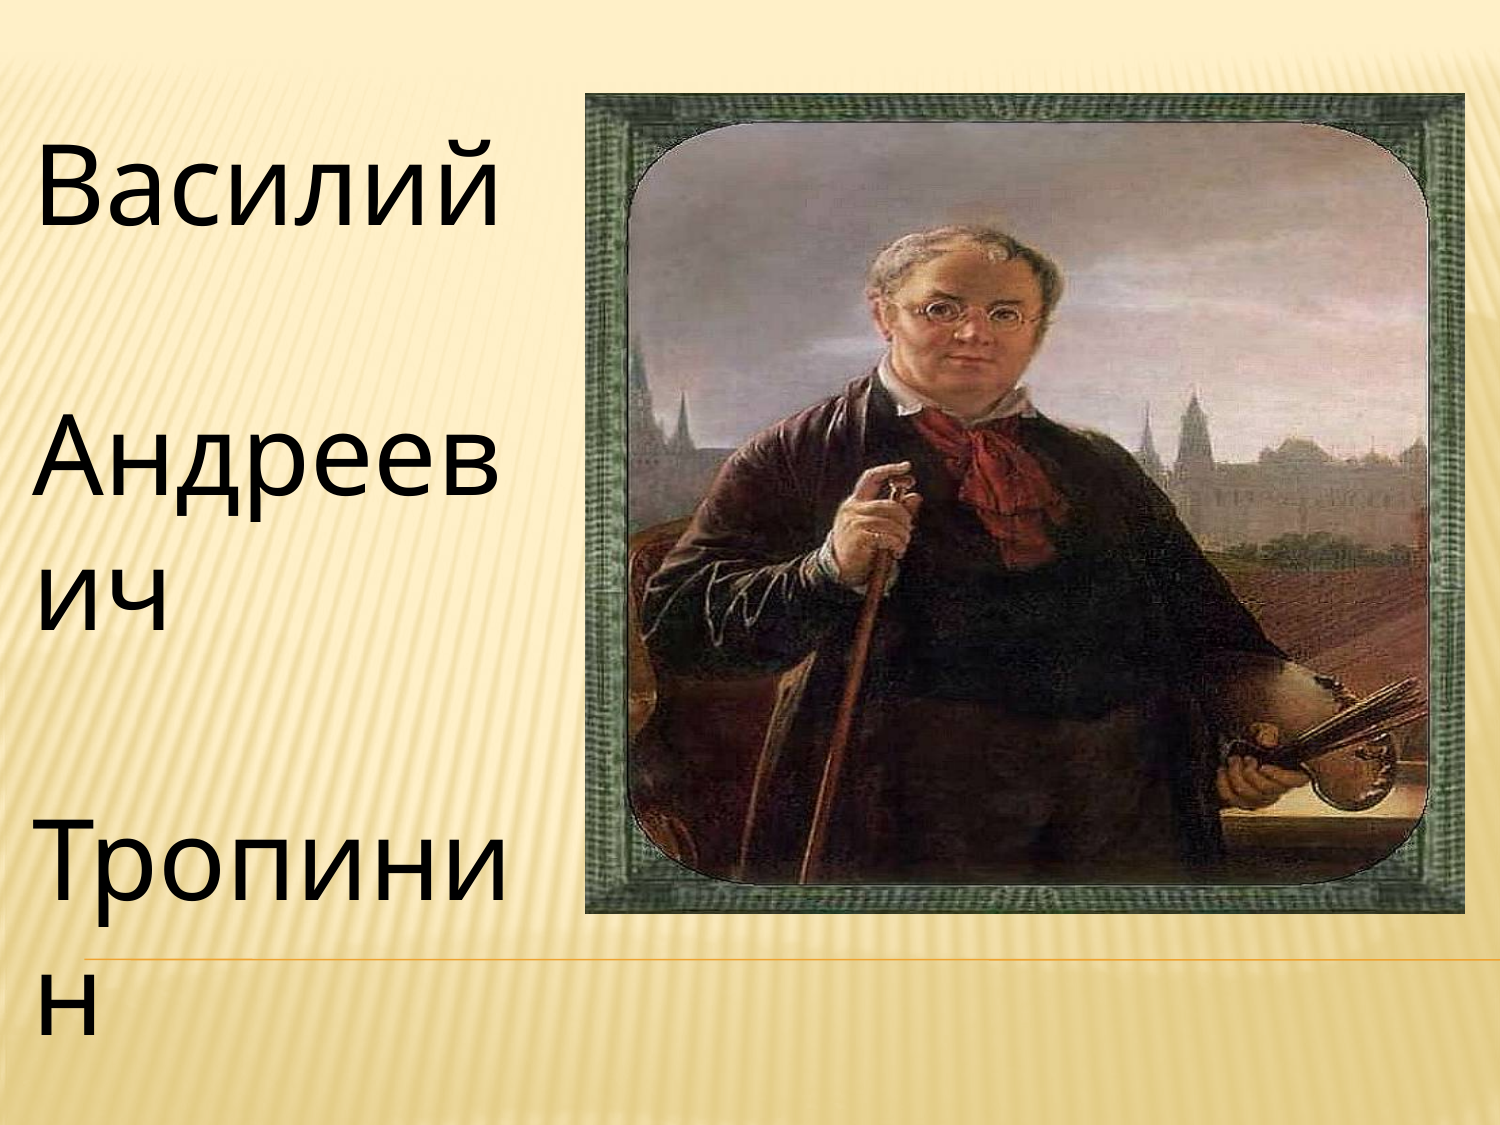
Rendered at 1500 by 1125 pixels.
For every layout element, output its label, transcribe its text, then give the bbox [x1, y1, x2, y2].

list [585, 93, 1466, 915]
text_box Василий Андреевич Тропинин [17, 105, 579, 1066]
